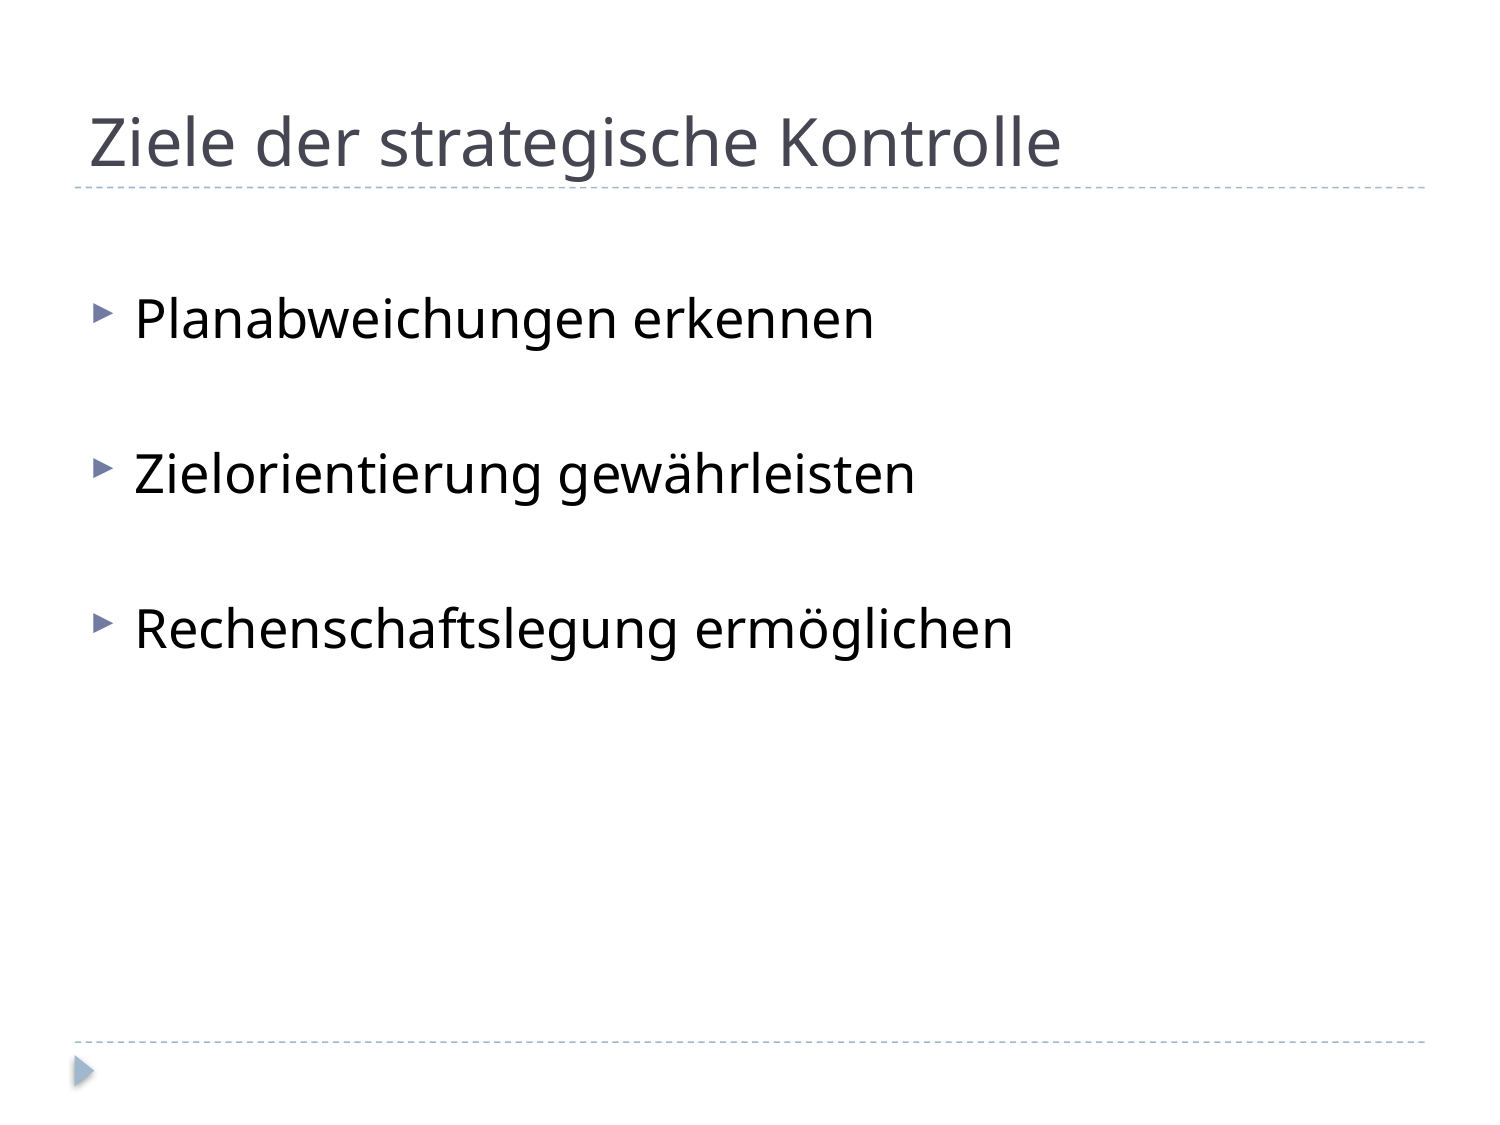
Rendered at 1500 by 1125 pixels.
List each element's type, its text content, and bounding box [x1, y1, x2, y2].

title Ziele der strategische Kontrolle [75, 24, 1425, 188]
list Planabweichungen erkennen Zielorientierung gewährleisten Rechenschaftslegung ermöglichen [75, 200, 1425, 1006]
